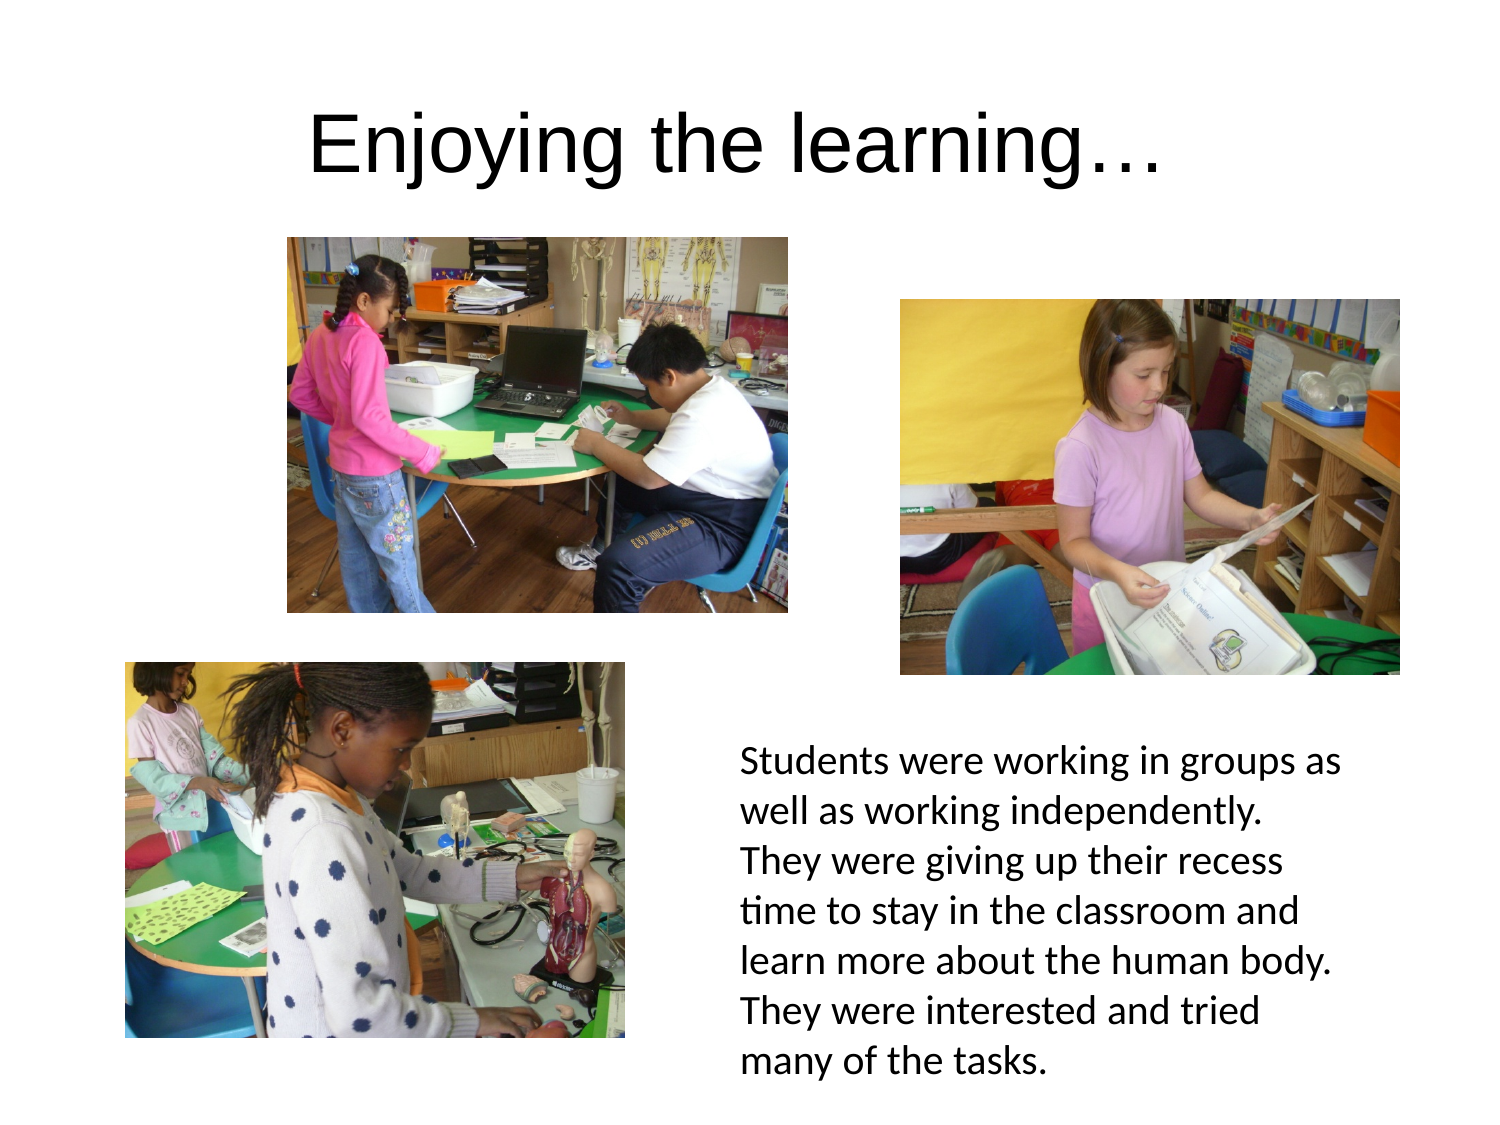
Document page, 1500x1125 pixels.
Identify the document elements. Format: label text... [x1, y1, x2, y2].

picture [287, 237, 788, 613]
picture [124, 662, 626, 1038]
picture [899, 299, 1401, 676]
text_box Students were working in groups as well as working independently. They were giving up their recess time to stay in the classroom and learn more about the human body. They were interested and tried many of the tasks. [725, 725, 1363, 1090]
title Enjoying the learning… [74, 44, 1426, 233]
